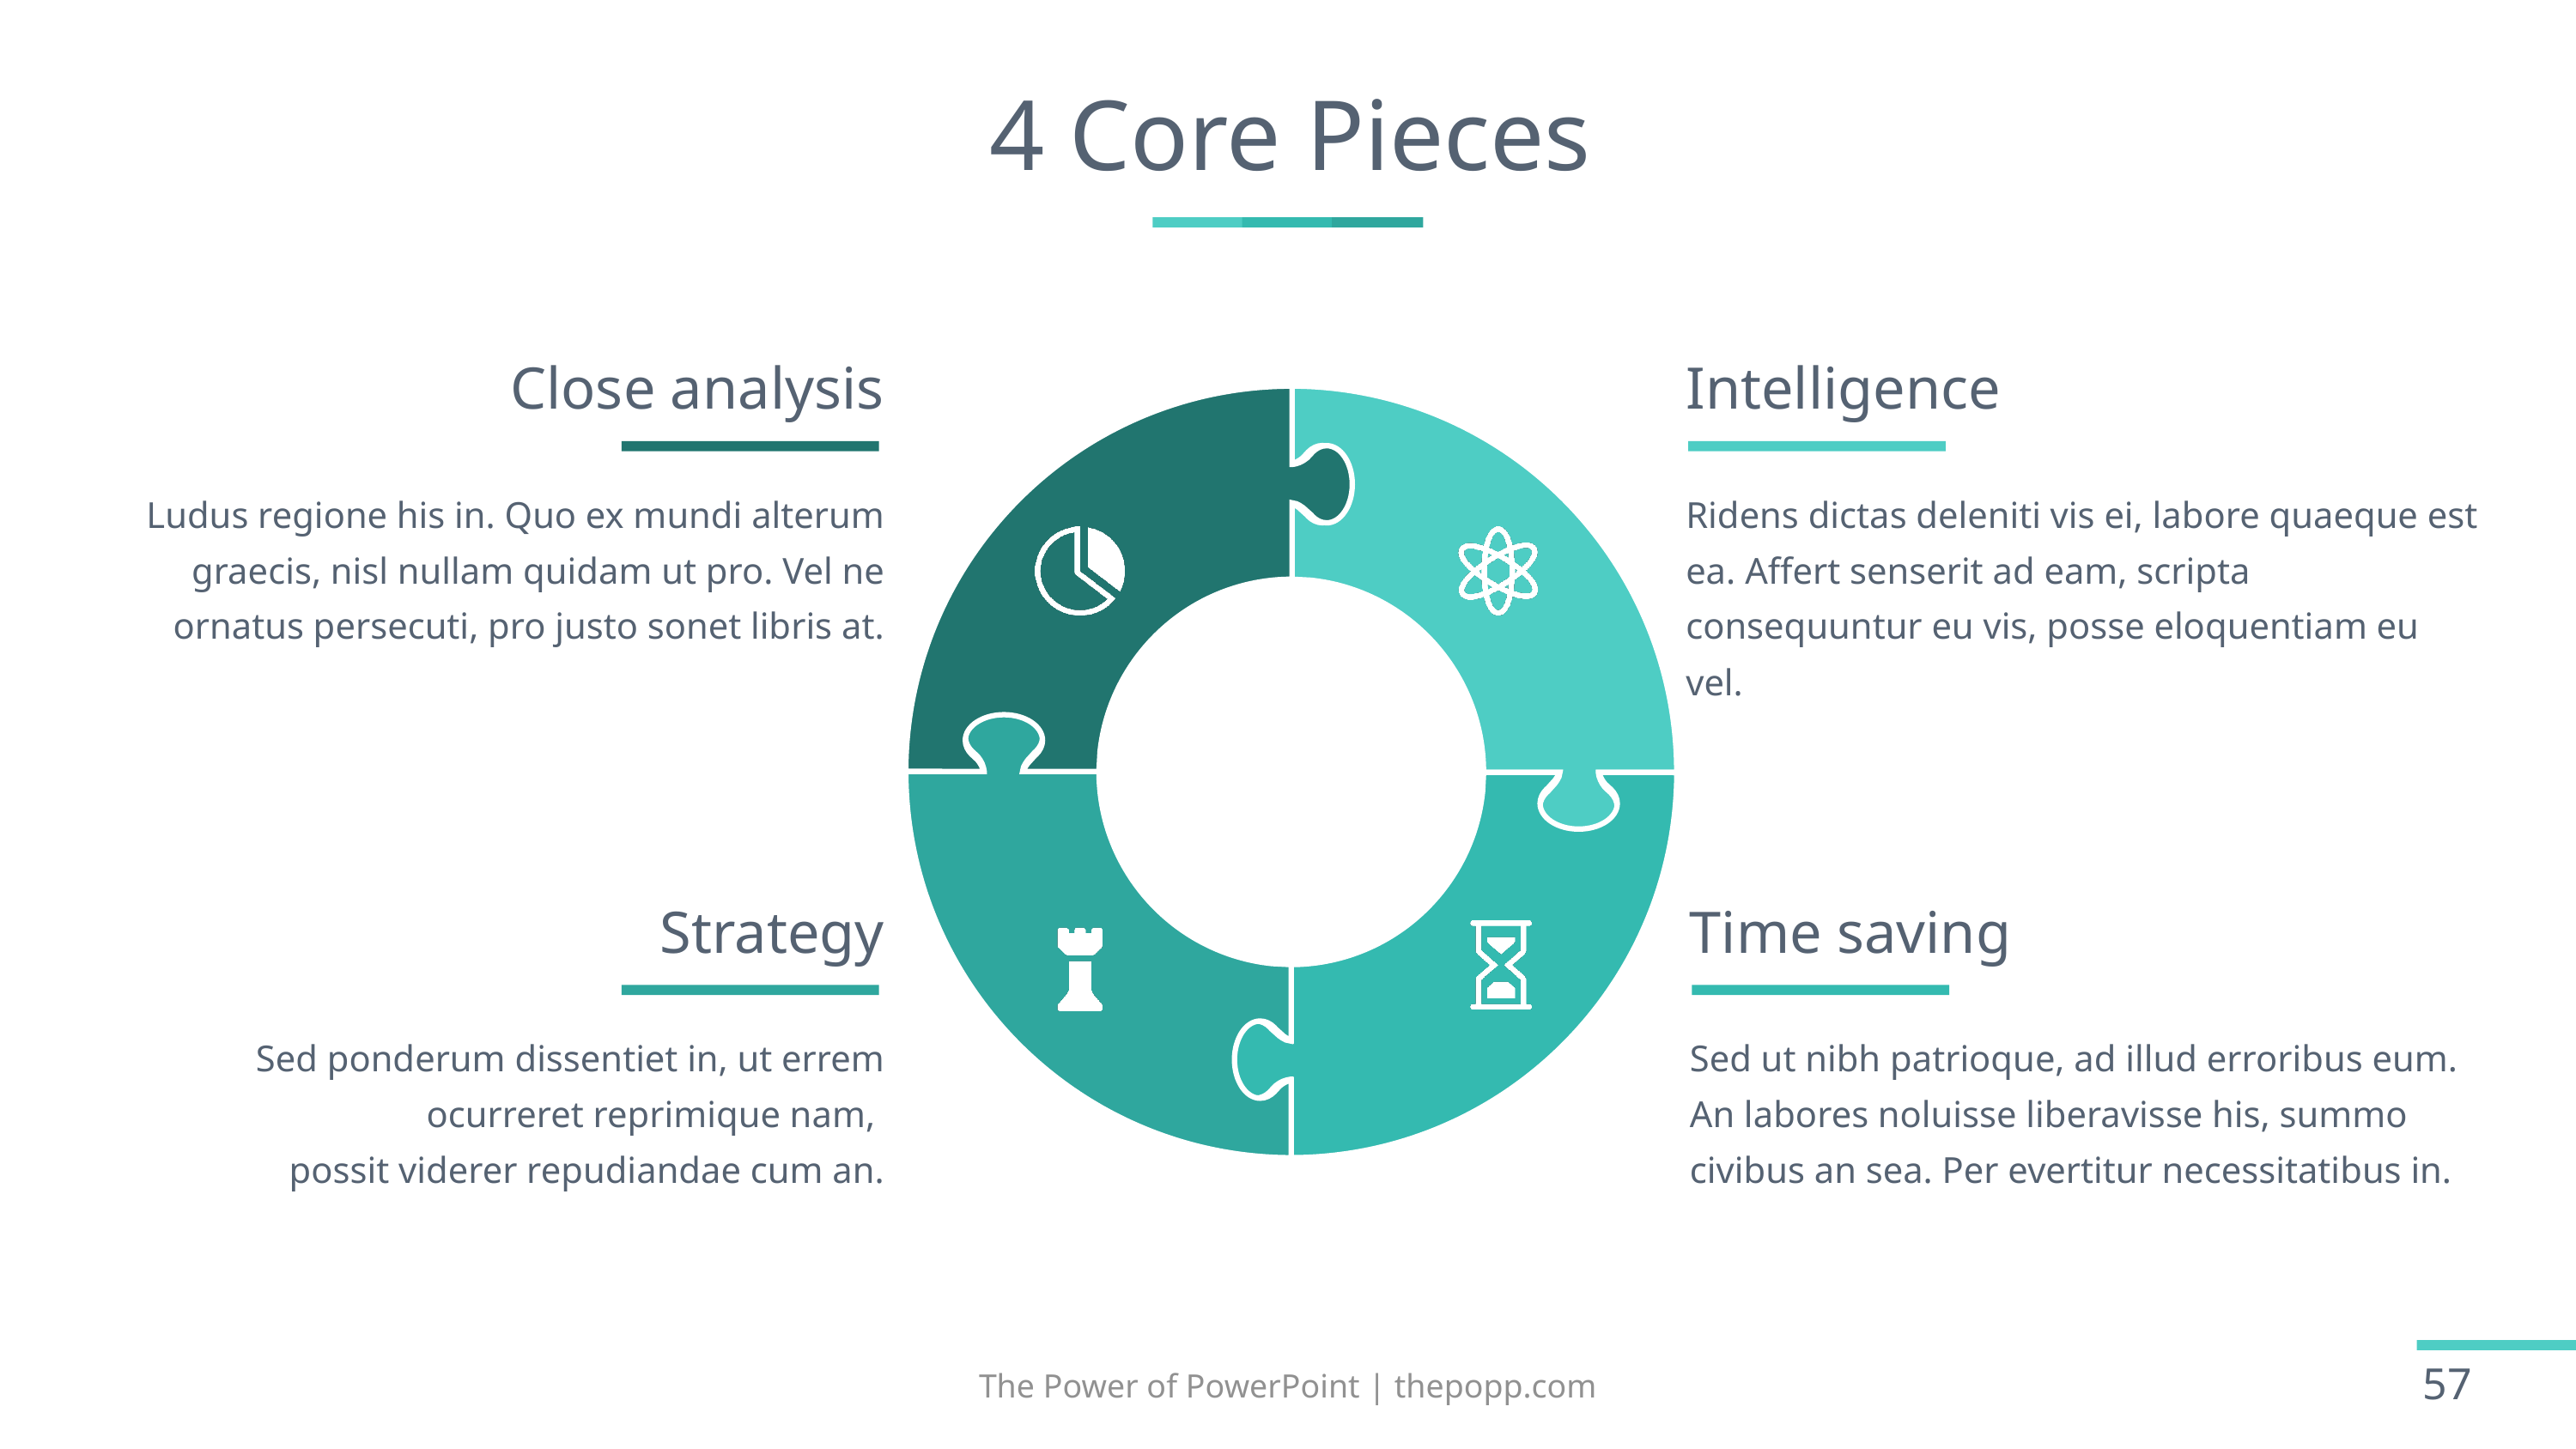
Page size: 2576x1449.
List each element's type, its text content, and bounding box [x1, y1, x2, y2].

list Strategy [76, 877, 898, 983]
list Sed ut nibh patrioque, ad illud erroribus eum. An labores noluisse liberavisse his, summo civibus an sea. Per evertitur necessitatibus in. [1676, 1016, 2498, 1222]
footer The Power of PowerPoint | thepopp.com [853, 1349, 1723, 1427]
list Sed ponderum dissentiet in, ut errem ocurreret reprimique nam, possit viderer repudiandae cum an. [76, 1016, 898, 1222]
list Close analysis [76, 333, 898, 439]
picture [1035, 526, 1125, 615]
list Time saving [1676, 877, 2498, 983]
list Ludus regione his in. Quo ex mundi alterum graecis, nisl nullam quidam ut pro. Vel ne ornatus persecuti, pro justo sonet libris at. [76, 472, 898, 678]
title 4 Core Pieces [69, 49, 2512, 230]
list Intelligence [1673, 333, 2494, 439]
picture [1453, 526, 1543, 615]
slide_number 57 [2409, 1351, 2576, 1421]
list Ridens dictas deleniti vis ei, labore quaeque est ea. Affert senserit ad eam, scripta consequuntur eu vis, posse eloquentiam eu vel. [1673, 472, 2494, 678]
picture [1035, 922, 1125, 1011]
picture [1453, 920, 1543, 1009]
